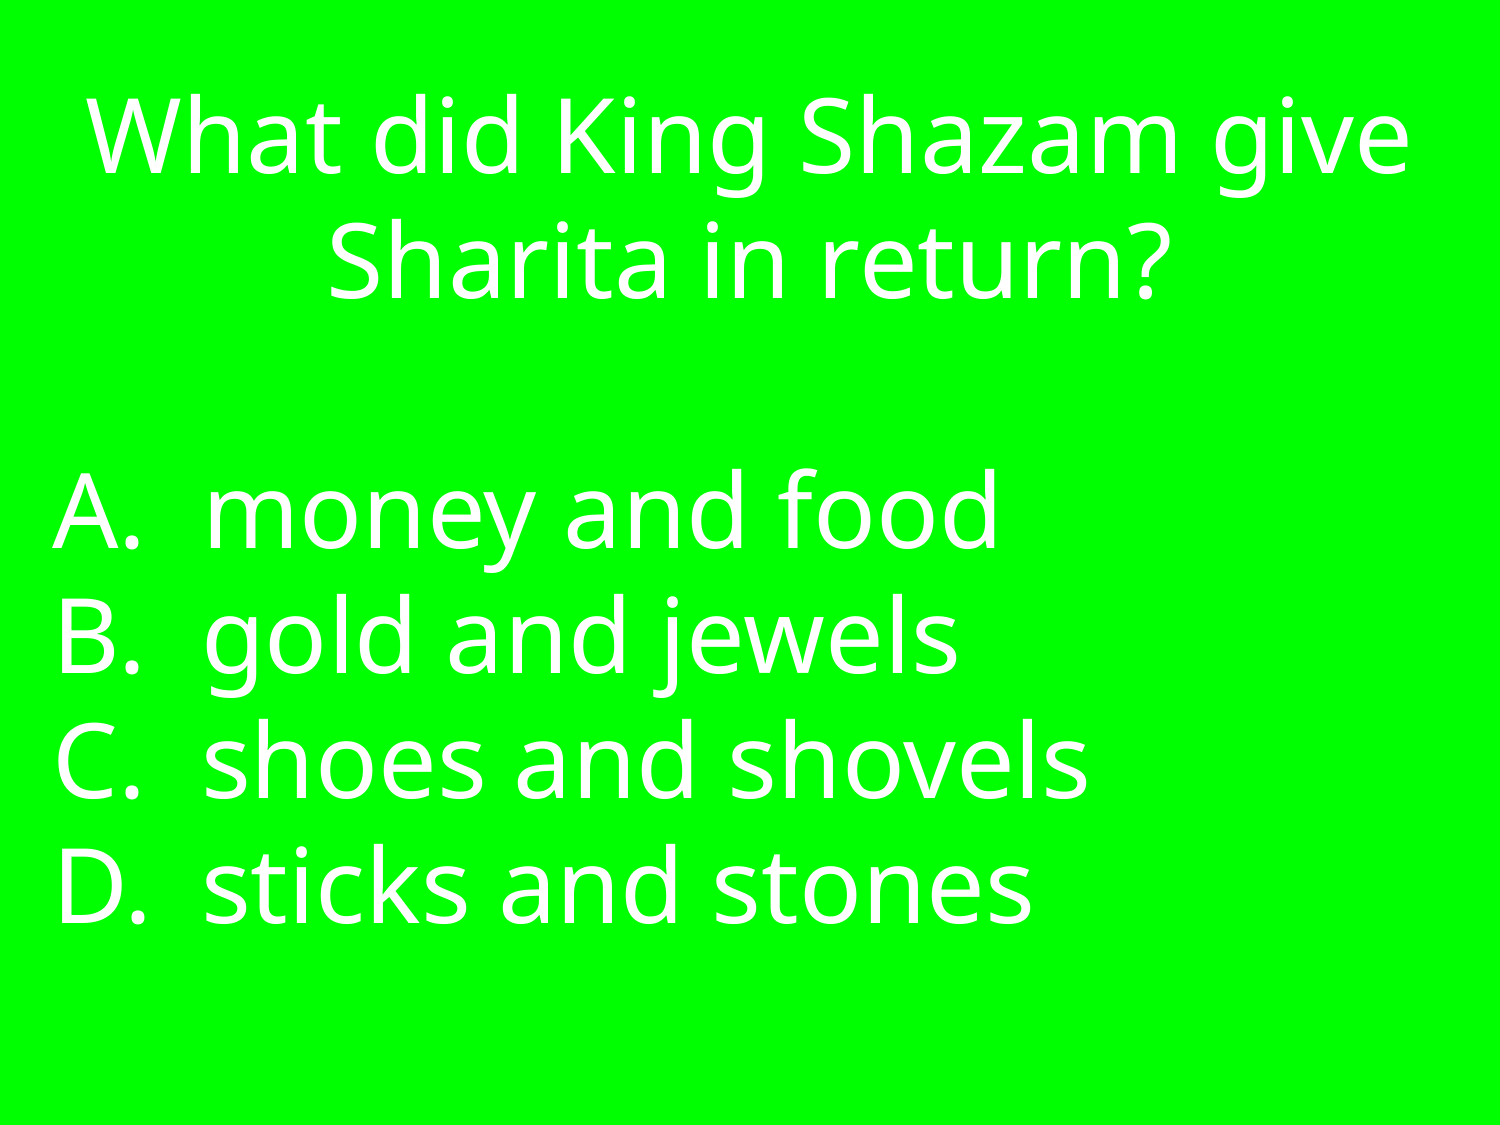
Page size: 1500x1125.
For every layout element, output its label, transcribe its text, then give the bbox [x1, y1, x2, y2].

text_box What did King Shazam give Sharita in return? money and food gold and jewels shoes and shovels sticks and stones [37, 62, 1463, 1077]
